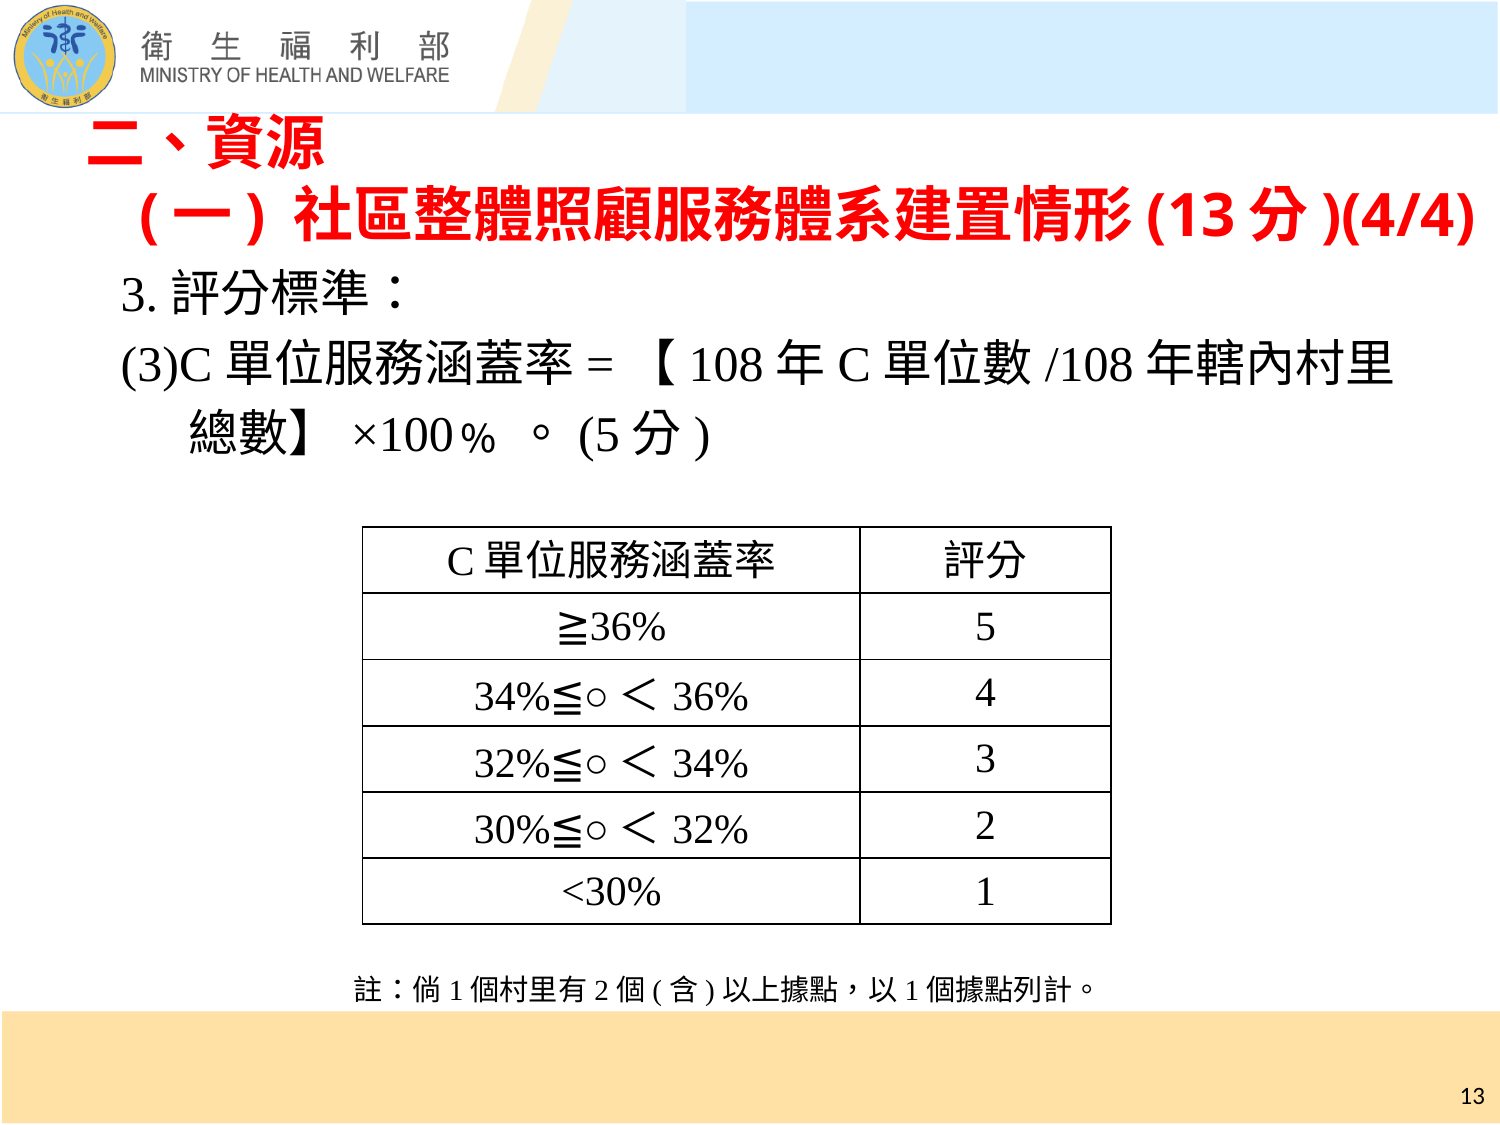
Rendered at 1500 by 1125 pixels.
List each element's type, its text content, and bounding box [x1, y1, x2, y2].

title 二、資源 (一) 社區整體照顧服務體系建置情形(13分)(4/4) [70, 85, 1500, 268]
table_cell ≧36% [363, 594, 859, 659]
table_header C單位服務涵蓋率 [363, 528, 859, 592]
table_header 評分 [861, 528, 1110, 592]
table_cell 3 [861, 727, 1110, 791]
list 3.評分標準： (3)C單位服務涵蓋率=【108年C單位數/108年轄內村里 總數】×100﹪。(5分) [87, 230, 1438, 976]
table_cell 5 [861, 594, 1110, 659]
slide_number 13 [1374, 1065, 1500, 1125]
table_cell 30%≦○＜32% [363, 793, 859, 857]
table_cell 4 [861, 660, 1110, 725]
table_cell 32%≦○＜34% [363, 727, 859, 791]
text_box 註：倘1個村里有2個(含)以上據點，以1個據點列計。 [289, 964, 1282, 1014]
table_cell <30% [363, 859, 859, 923]
table_cell 1 [861, 859, 1110, 923]
table_cell 34%≦○＜36% [363, 660, 859, 725]
picture [0, 0, 686, 112]
table_cell 2 [861, 793, 1110, 857]
